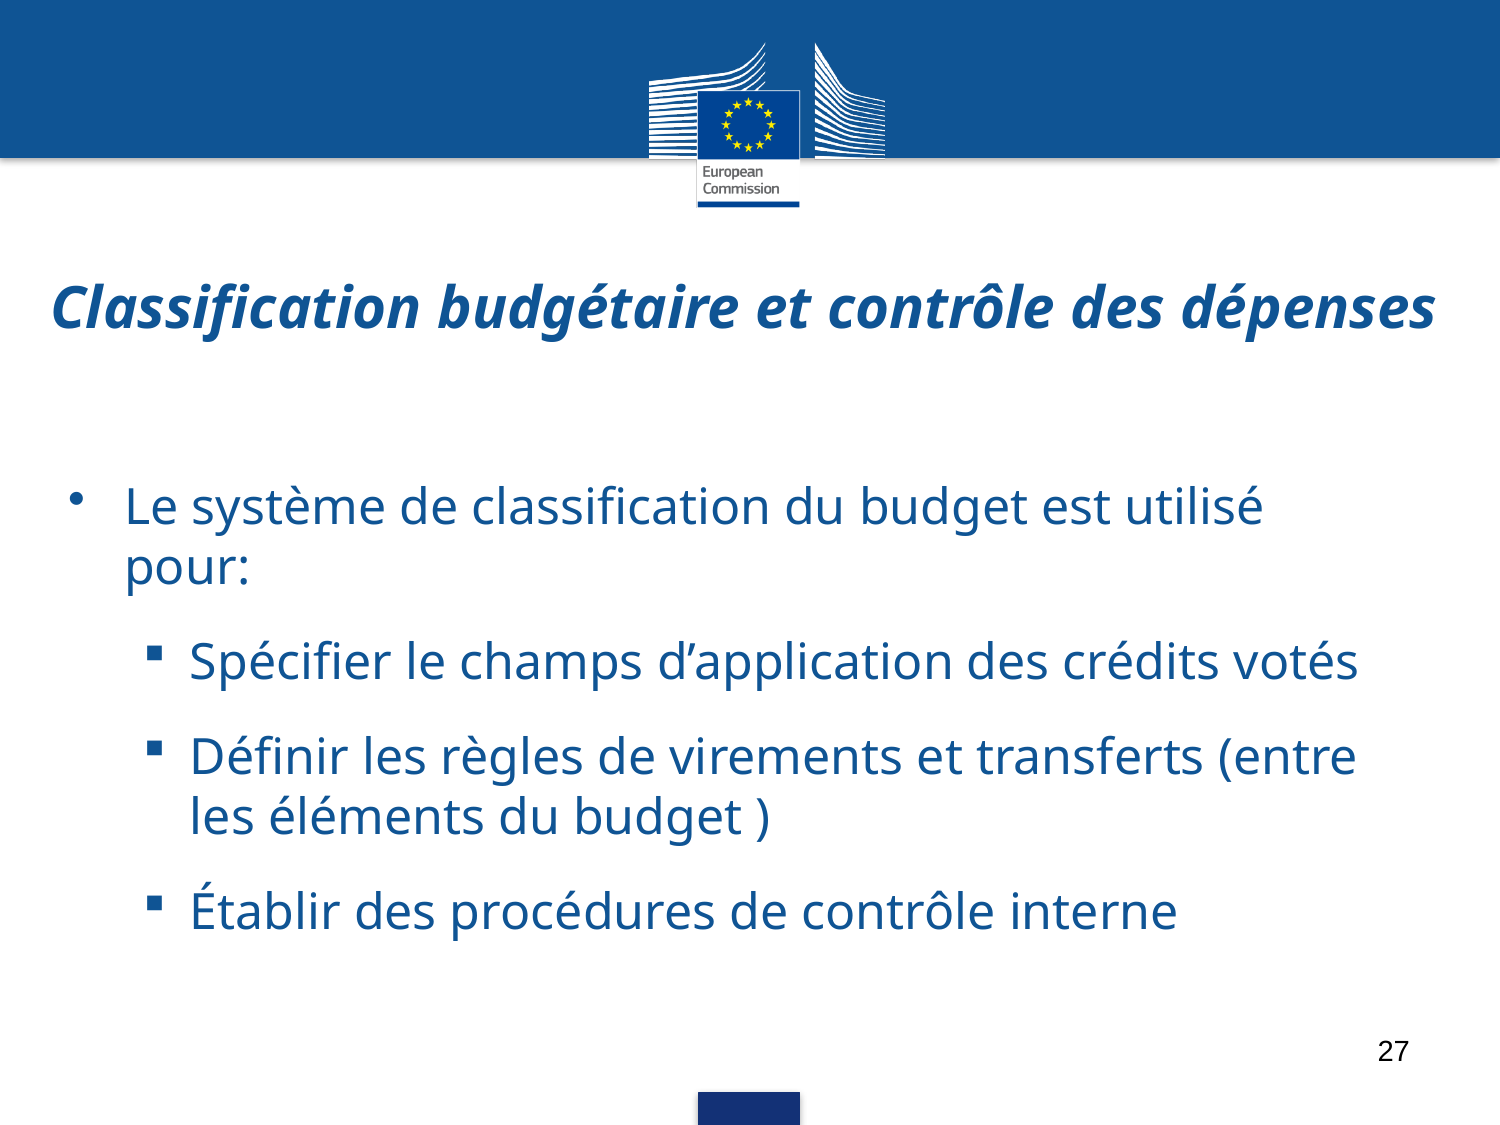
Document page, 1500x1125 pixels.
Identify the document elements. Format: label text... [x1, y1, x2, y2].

list Le système de classification du budget est utilisé pour: Spécifier le champs d’application des crédits votés Définir les règles de virements et transferts (entre les éléments du budget ) Établir des procédures de contrôle interne [52, 396, 1404, 811]
slide_number 27 [1074, 1024, 1426, 1103]
picture [649, 42, 885, 208]
title Classification budgétaire et contrôle des dépenses [34, 210, 1500, 399]
